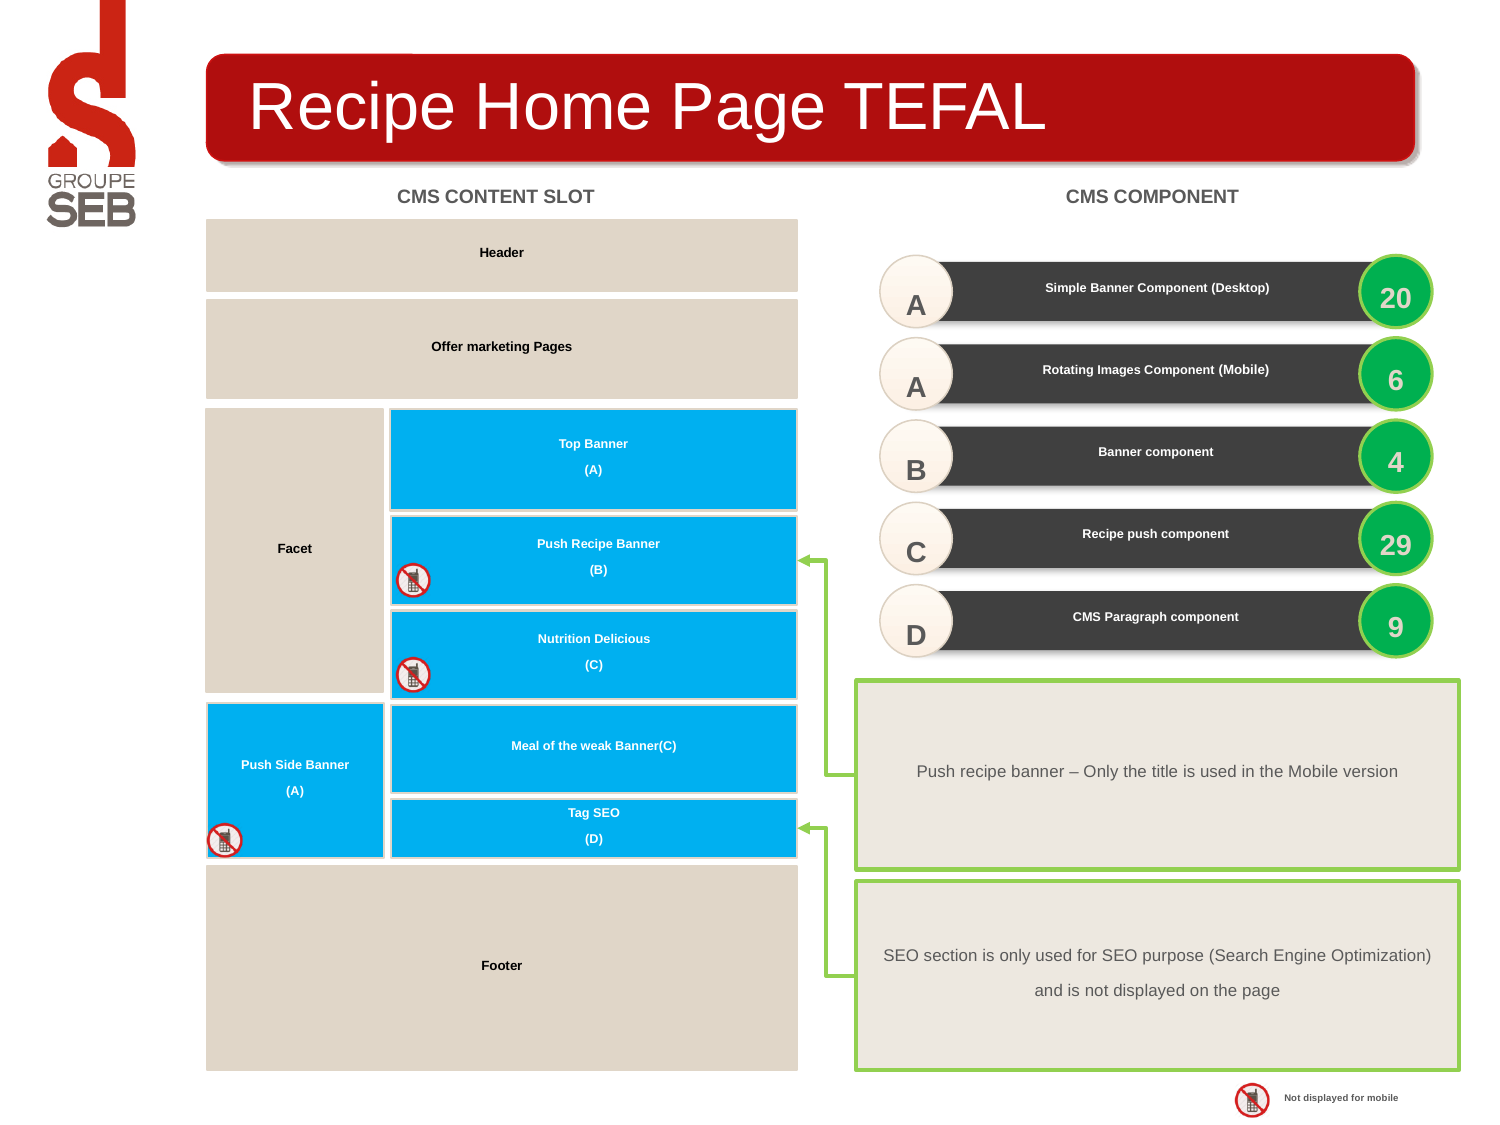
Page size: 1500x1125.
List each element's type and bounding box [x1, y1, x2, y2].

text_box [204, 298, 799, 400]
picture [206, 822, 242, 858]
picture [0, 0, 182, 266]
text_box [879, 584, 1433, 658]
text_box [204, 701, 386, 860]
text_box [981, 172, 1324, 228]
title [234, 56, 1400, 149]
text_box [879, 501, 1433, 575]
picture [396, 563, 430, 597]
text_box [879, 337, 1433, 411]
picture [396, 657, 430, 692]
text_box [1270, 1082, 1500, 1117]
text_box [204, 407, 1459, 1072]
picture [384, 703, 391, 738]
text_box [879, 419, 1433, 493]
text_box [204, 407, 386, 695]
text_box [204, 172, 799, 293]
text_box [879, 255, 1433, 328]
picture [1233, 1081, 1270, 1118]
